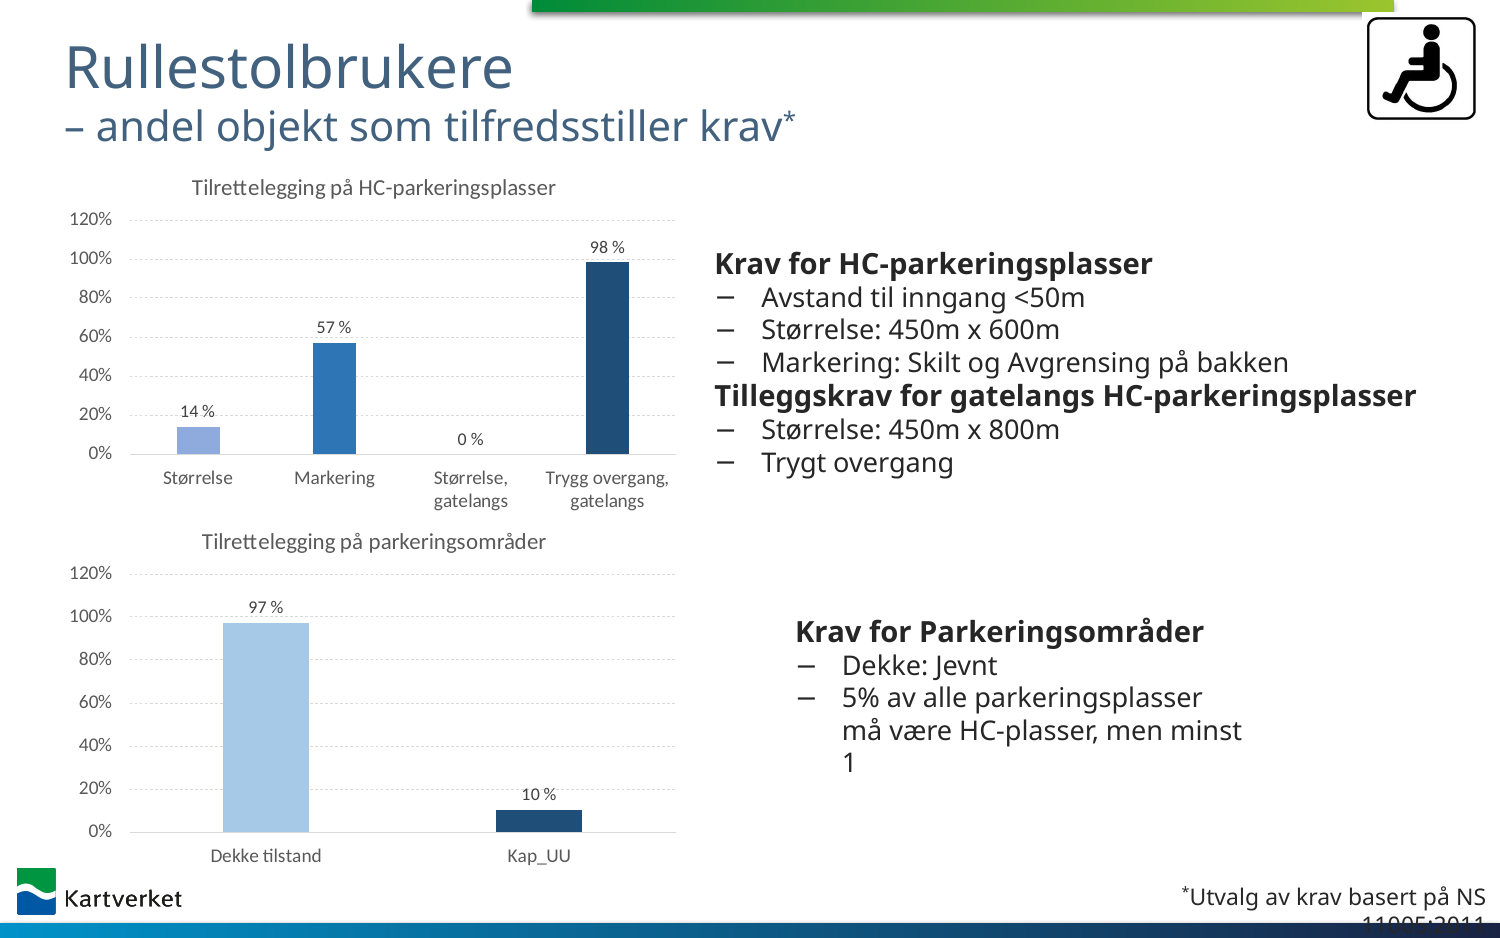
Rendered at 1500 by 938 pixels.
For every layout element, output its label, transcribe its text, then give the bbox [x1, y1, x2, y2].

text_box Rullestolbrukere – andel objekt som tilfredsstiller krav* [49, 25, 1431, 158]
text_box Krav for Parkeringsområder Dekke: Jevnt 5% av alle parkeringsplasser må være HC-plasser, men minst 1 [780, 605, 1261, 786]
text_box *Utvalg av krav basert på NS 11005:2011 [1068, 873, 1500, 938]
text_box Krav for HC-parkeringsplasser Avstand til inngang <50m Størrelse: 450m x 600m Markering: Skilt og Avgrensing på bakken Tilleggskrav for gatelangs HC-parkeringsplasser Størrelse: 450m x 800m Trygt overgang [699, 237, 1433, 485]
picture [1362, 12, 1481, 126]
picture [62, 166, 687, 519]
picture [62, 520, 687, 874]
